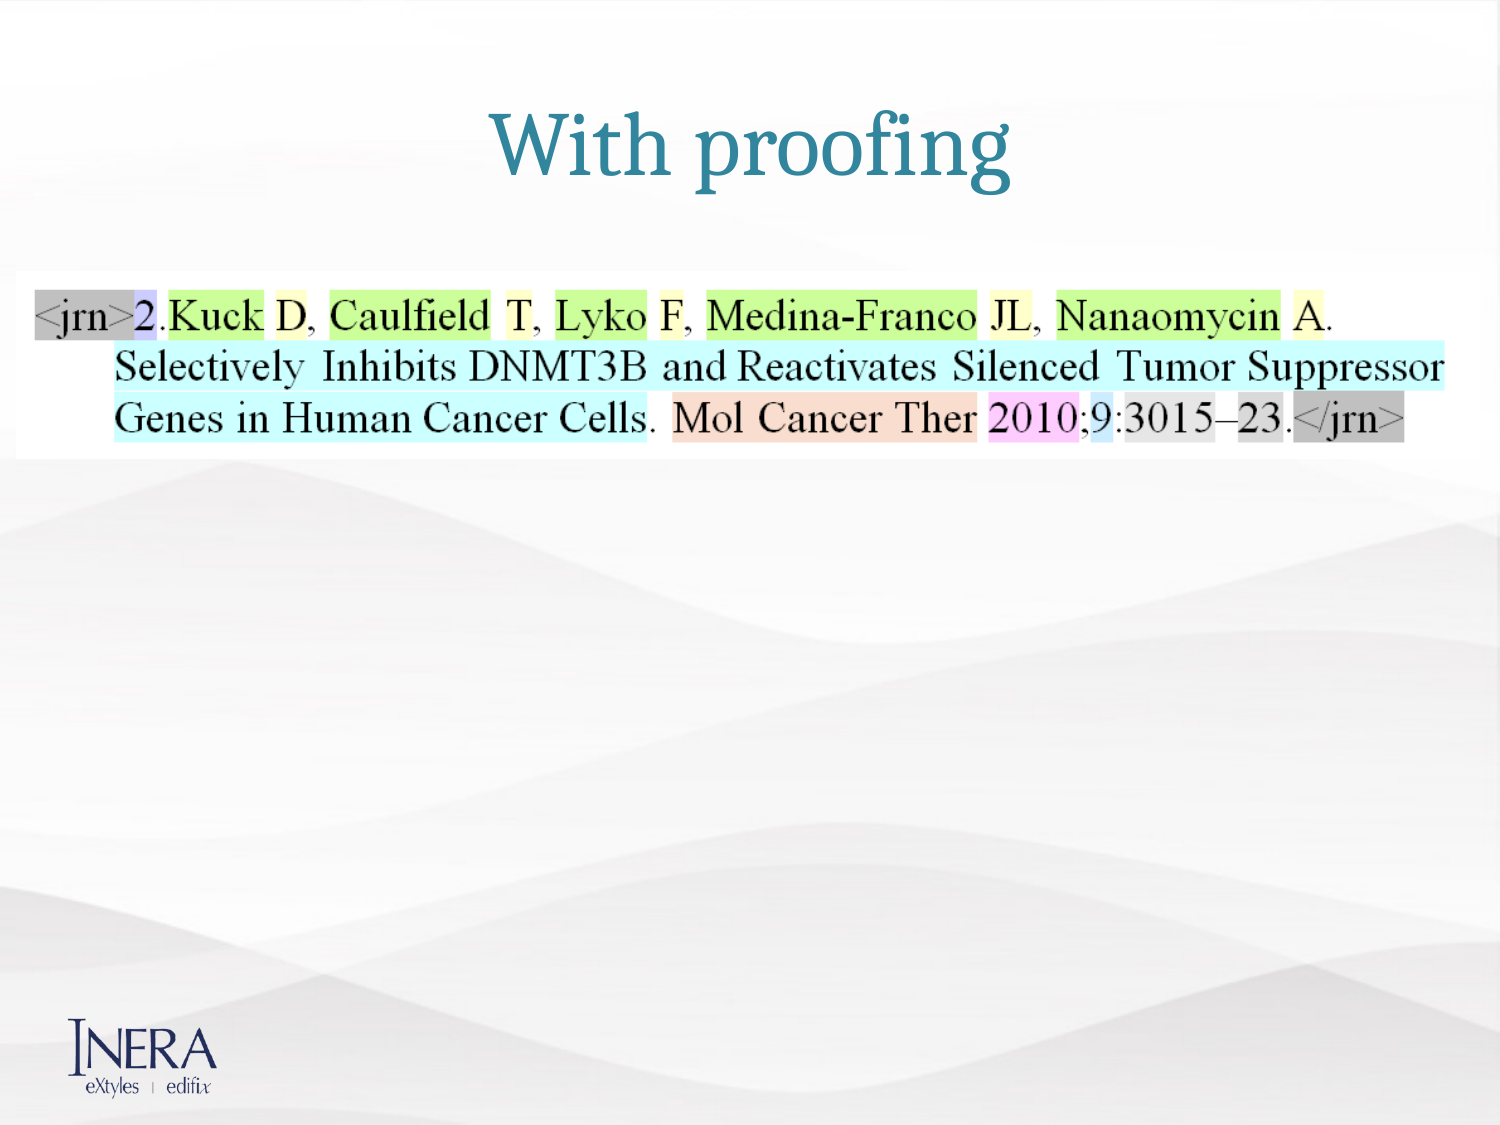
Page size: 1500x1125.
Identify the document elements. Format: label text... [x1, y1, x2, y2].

title With proofing [75, 45, 1425, 233]
picture [0, 0, 1500, 1125]
